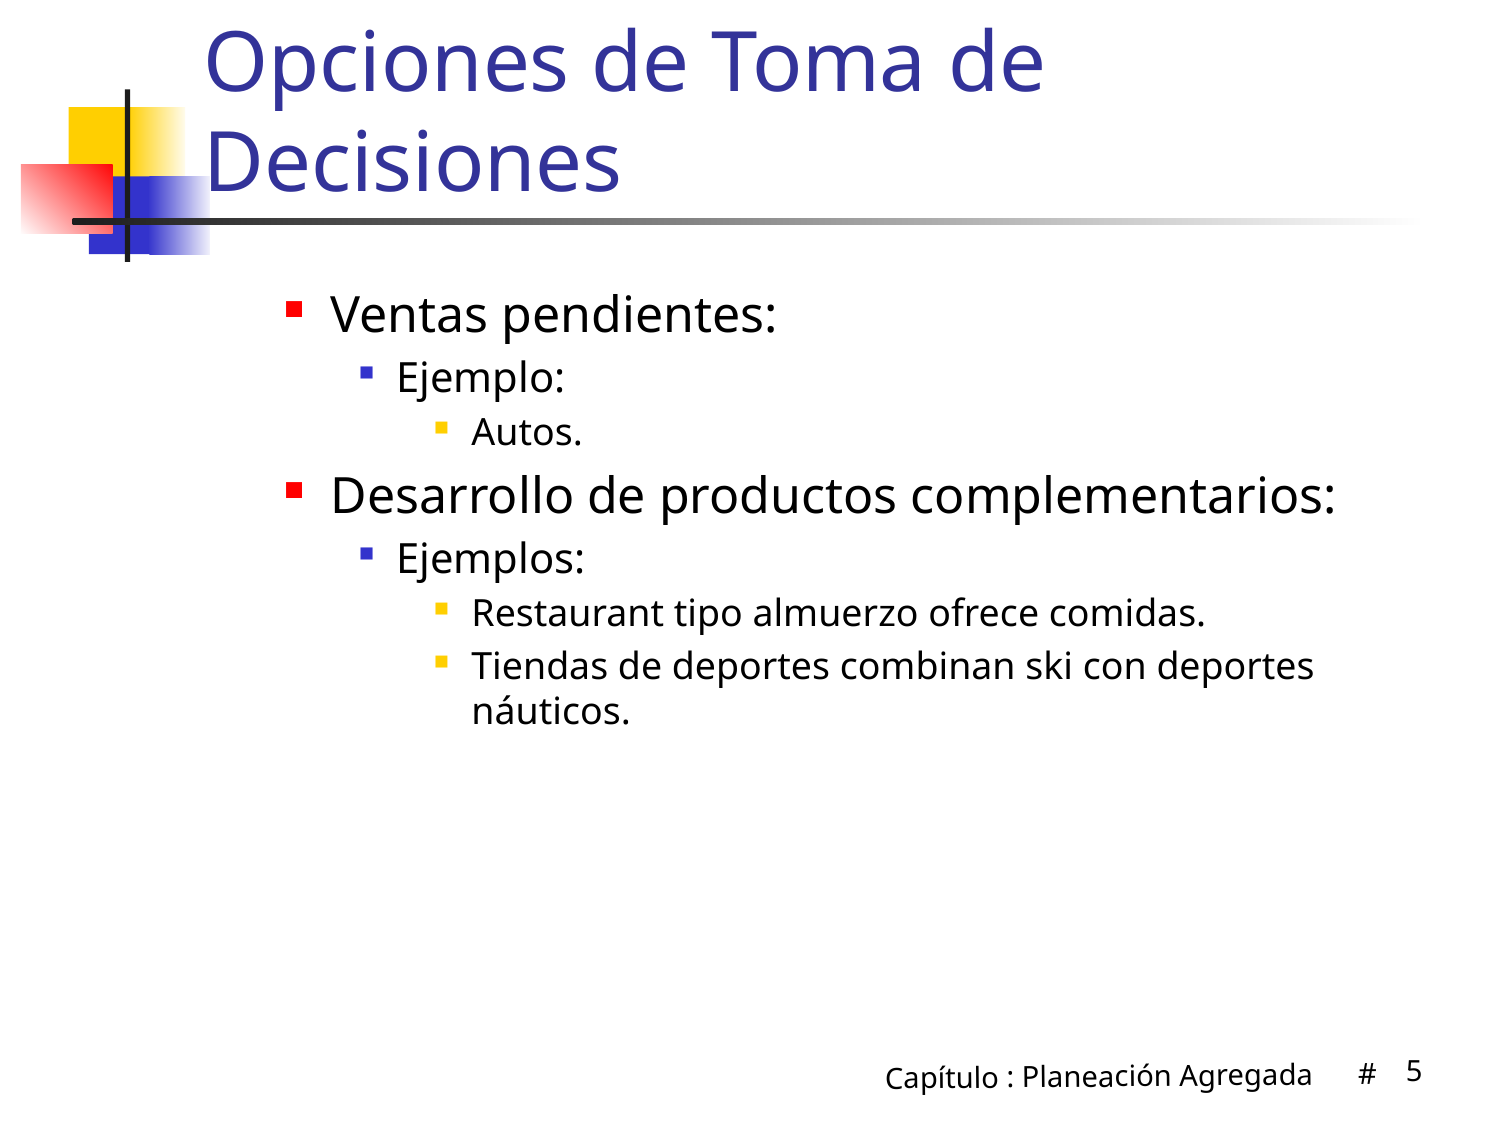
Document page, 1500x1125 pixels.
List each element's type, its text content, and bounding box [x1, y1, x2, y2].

slide_number 5 [1124, 1024, 1438, 1101]
title Opciones de Toma de Decisiones [188, 27, 1468, 216]
footer Capítulo : Planeación Agregada # [836, 1028, 1427, 1109]
list Ventas pendientes: Ejemplo: Autos. Desarrollo de productos complementarios: Ejemplos: Restaurant tipo almuerzo ofrece comidas. Tiendas de deportes combinan ski con deportes náuticos. [193, 274, 1470, 1007]
